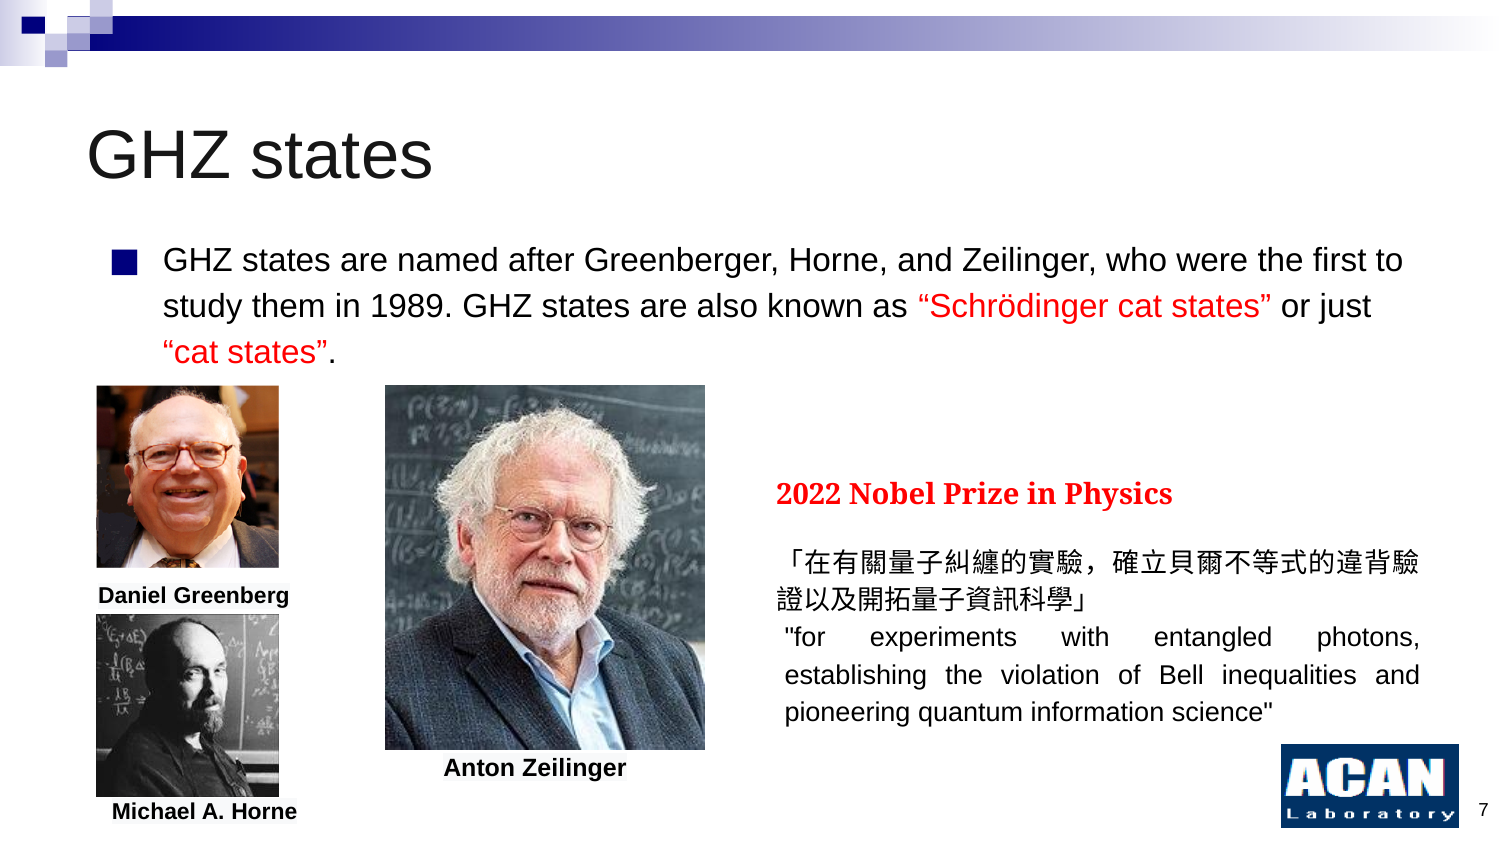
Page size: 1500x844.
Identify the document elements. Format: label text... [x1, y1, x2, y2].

text_box Anton Zeilinger [428, 757, 651, 797]
picture [96, 614, 280, 797]
title GHZ states [75, 56, 1425, 226]
text_box Michael A. Horne [96, 782, 330, 838]
picture [1281, 744, 1459, 796]
slide_number 7 [1149, 796, 1500, 827]
picture [96, 384, 280, 568]
text_box 「在有關量子糾纏的實驗，確立貝爾不等式的違背驗證以及開拓量子資訊科學」 "for experiments with entangled photons, establishing the violation of Bell inequalities and pioneering quantum information science" [761, 525, 1435, 742]
text_box GHZ states are named after Greenberger, Horne, and Zeilinger, who were the first to study them in 1989. GHZ states are also known as “Schrödinger cat states” or just “cat states”. [76, 226, 1435, 396]
text_box 2022 Nobel Prize in Physics [761, 449, 1258, 525]
picture [385, 384, 706, 750]
text_box Daniel Greenberg [83, 567, 306, 623]
